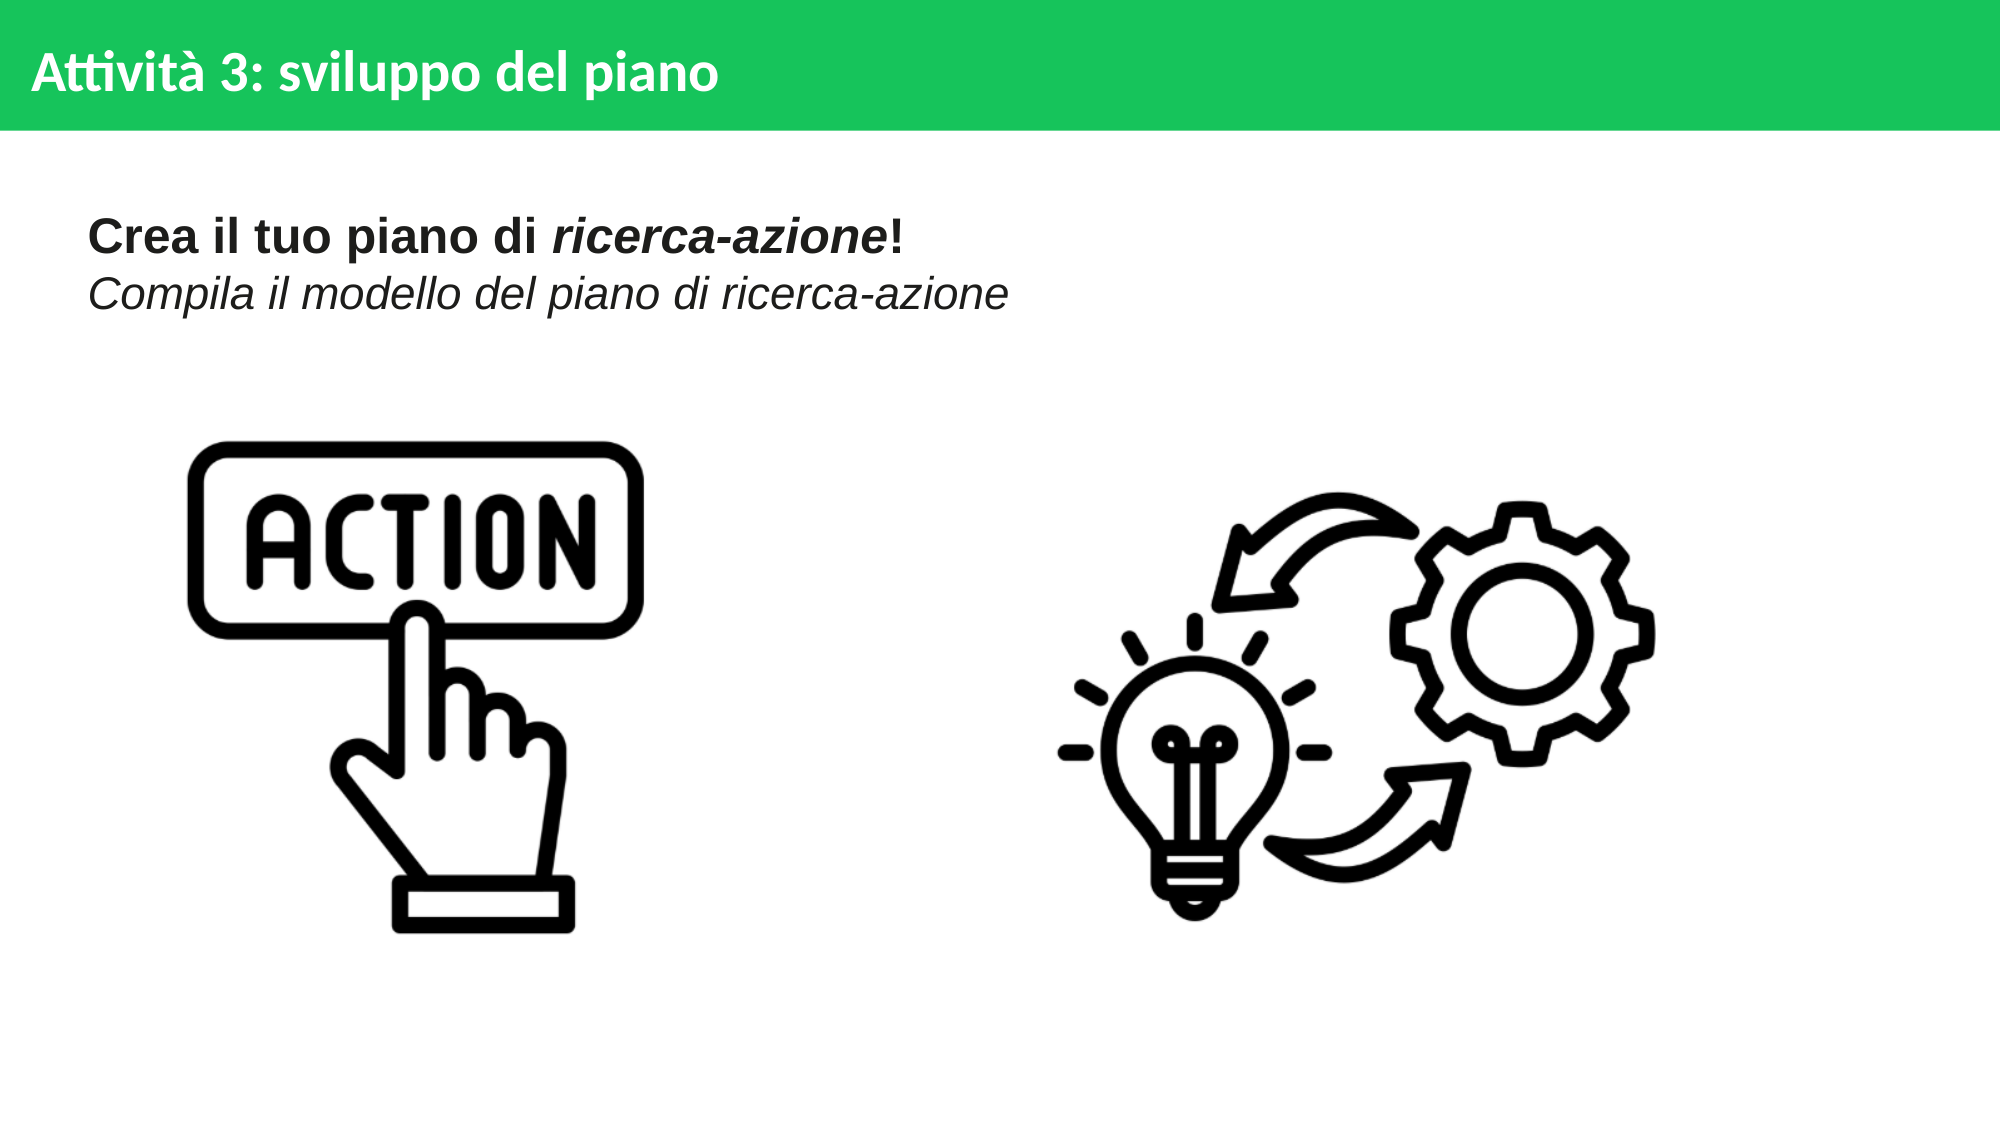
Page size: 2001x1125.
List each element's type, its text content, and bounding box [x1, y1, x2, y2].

picture [124, 367, 708, 966]
text_box Crea il tuo piano di ricerca-azione! Compila il modello del piano di ricerca-azione [57, 188, 1943, 1054]
picture [1028, 430, 1682, 1004]
title Attività 3: sviluppo del piano [16, 13, 1976, 131]
